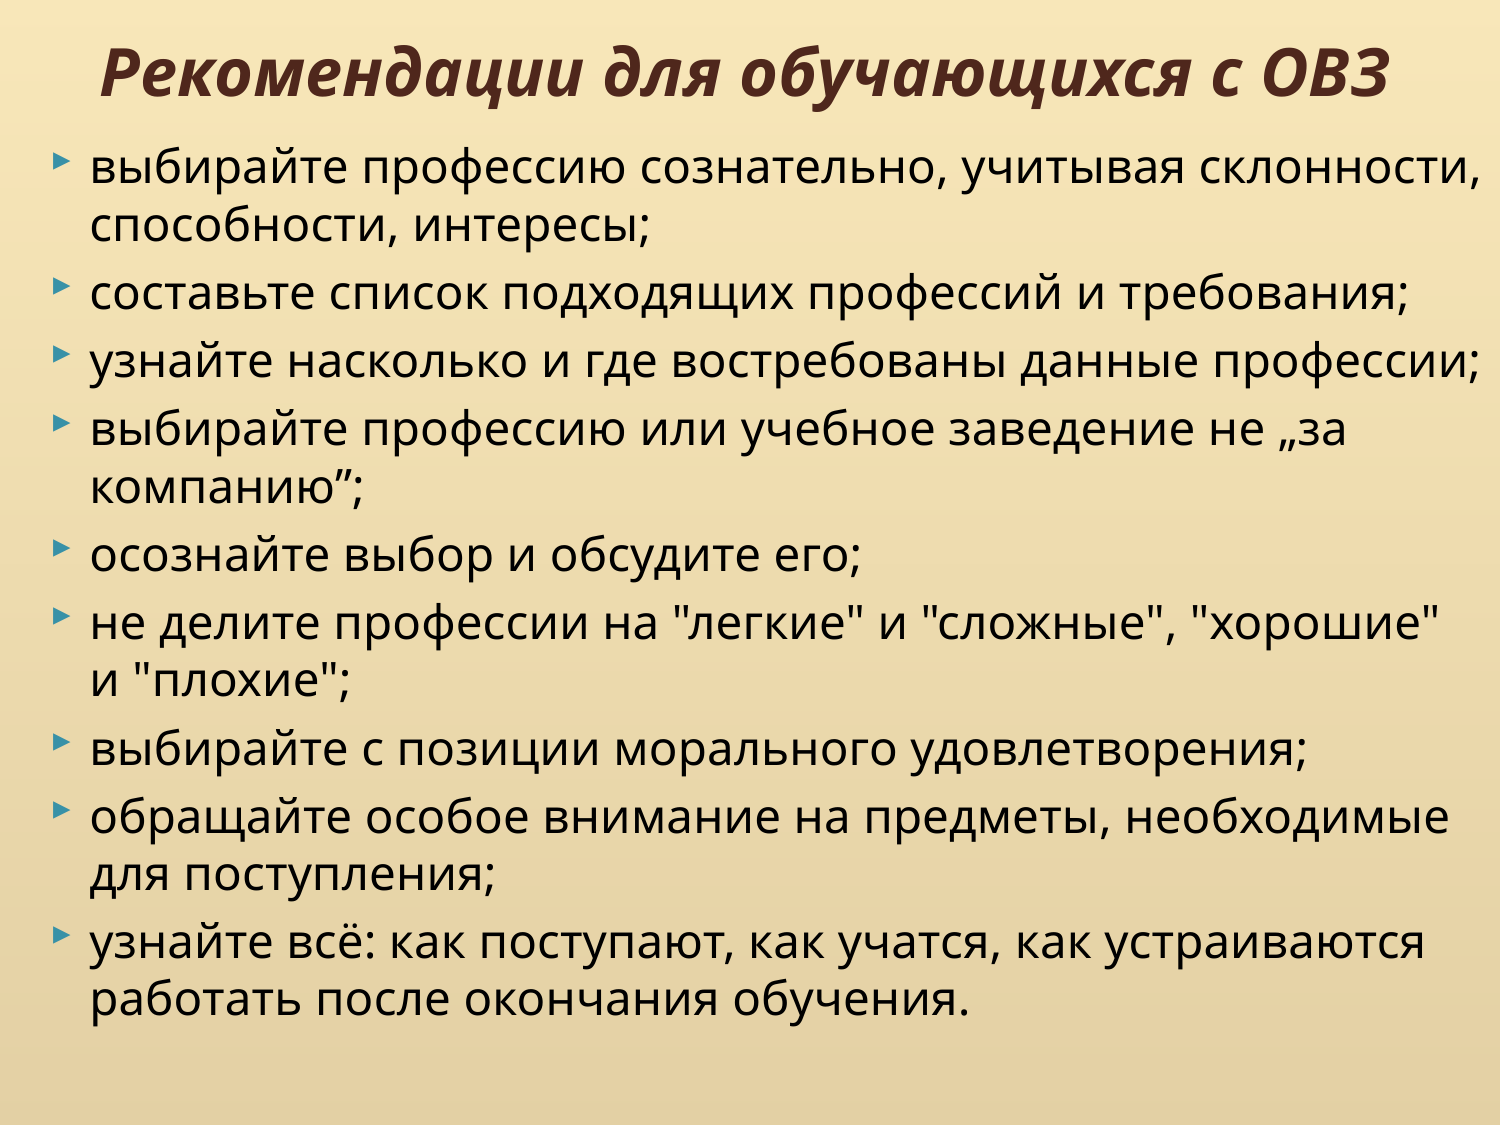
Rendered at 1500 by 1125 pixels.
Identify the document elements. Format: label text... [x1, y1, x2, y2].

list выбирайте профессию сознательно, учитывая склонности, способности, интересы; составьте список подходящих профессий и требования; узнайте насколько и где востребованы данные профессии; выбирайте профессию или учебное заведение не „за компанию”; осознайте выбор и обсудите его; не делите профессии на "легкие" и "сложные", "хорошие" и "плохие"; выбирайте с позиции морального удовлетворения; обращайте особое внимание на предметы, необходимые для поступления; узнайте всё: как поступают, как учатся, как устраиваются работать после окончания обучения. [35, 128, 1500, 1090]
title Рекомендации для обучающихся с ОВЗ [70, 0, 1421, 118]
